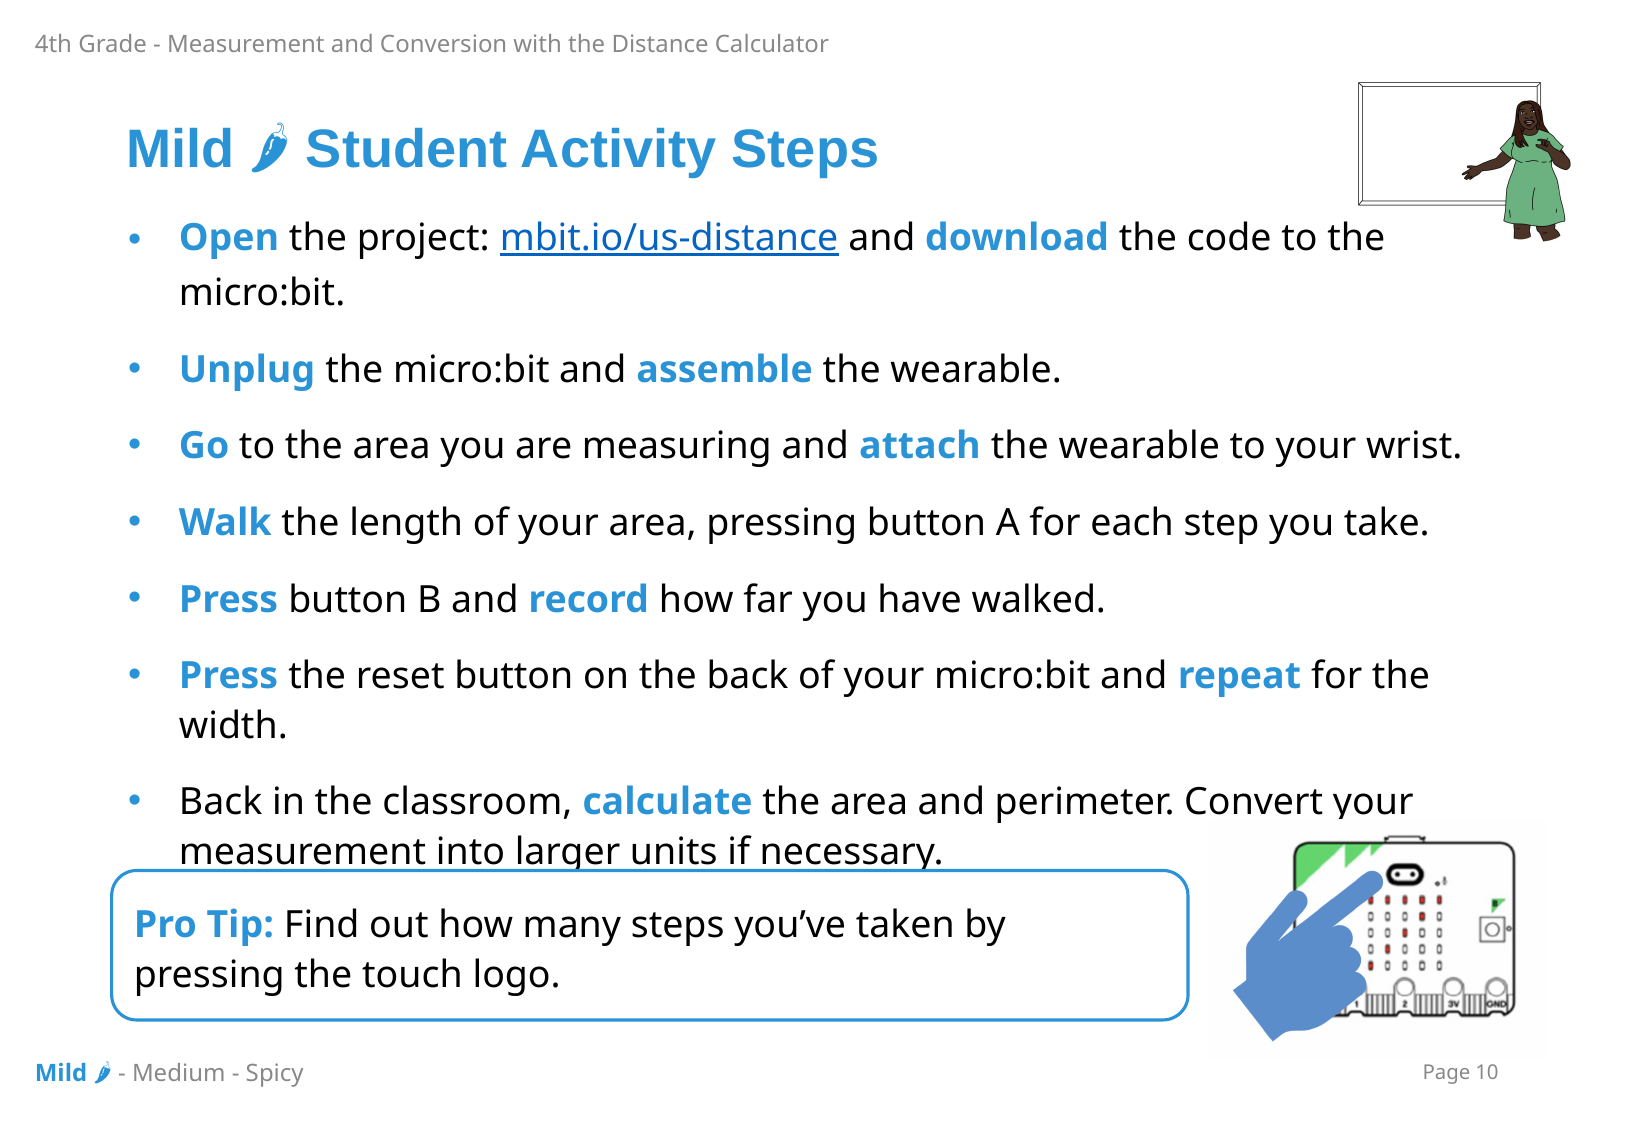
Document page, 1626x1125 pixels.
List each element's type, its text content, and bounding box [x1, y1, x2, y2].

picture [1208, 818, 1548, 1060]
text_box Mild 🌶️ - Medium - Spicy [19, 1042, 623, 1103]
title Mild 🌶️ Student Activity Steps [111, 74, 1338, 200]
text_box Pro Tip: Find out how many steps you’ve taken by pressing the touch logo. [111, 870, 1189, 1021]
slide_number Page 10 [1147, 1042, 1514, 1103]
picture [1343, 62, 1579, 258]
list Open the project: mbit.io/us-distance and download the code to the micro:bit. Unplug the micro:bit and assemble the wearable. Go to the area you are measuring and attach the wearable to your wrist. Walk the length of your area, pressing button A for each step you take. Press button B and record how far you have walked. Press the reset button on the back of your micro:bit and repeat for the width. Back in the classroom, calculate the area and perimeter. Convert your measurement into larger units if necessary. [111, 200, 1514, 924]
